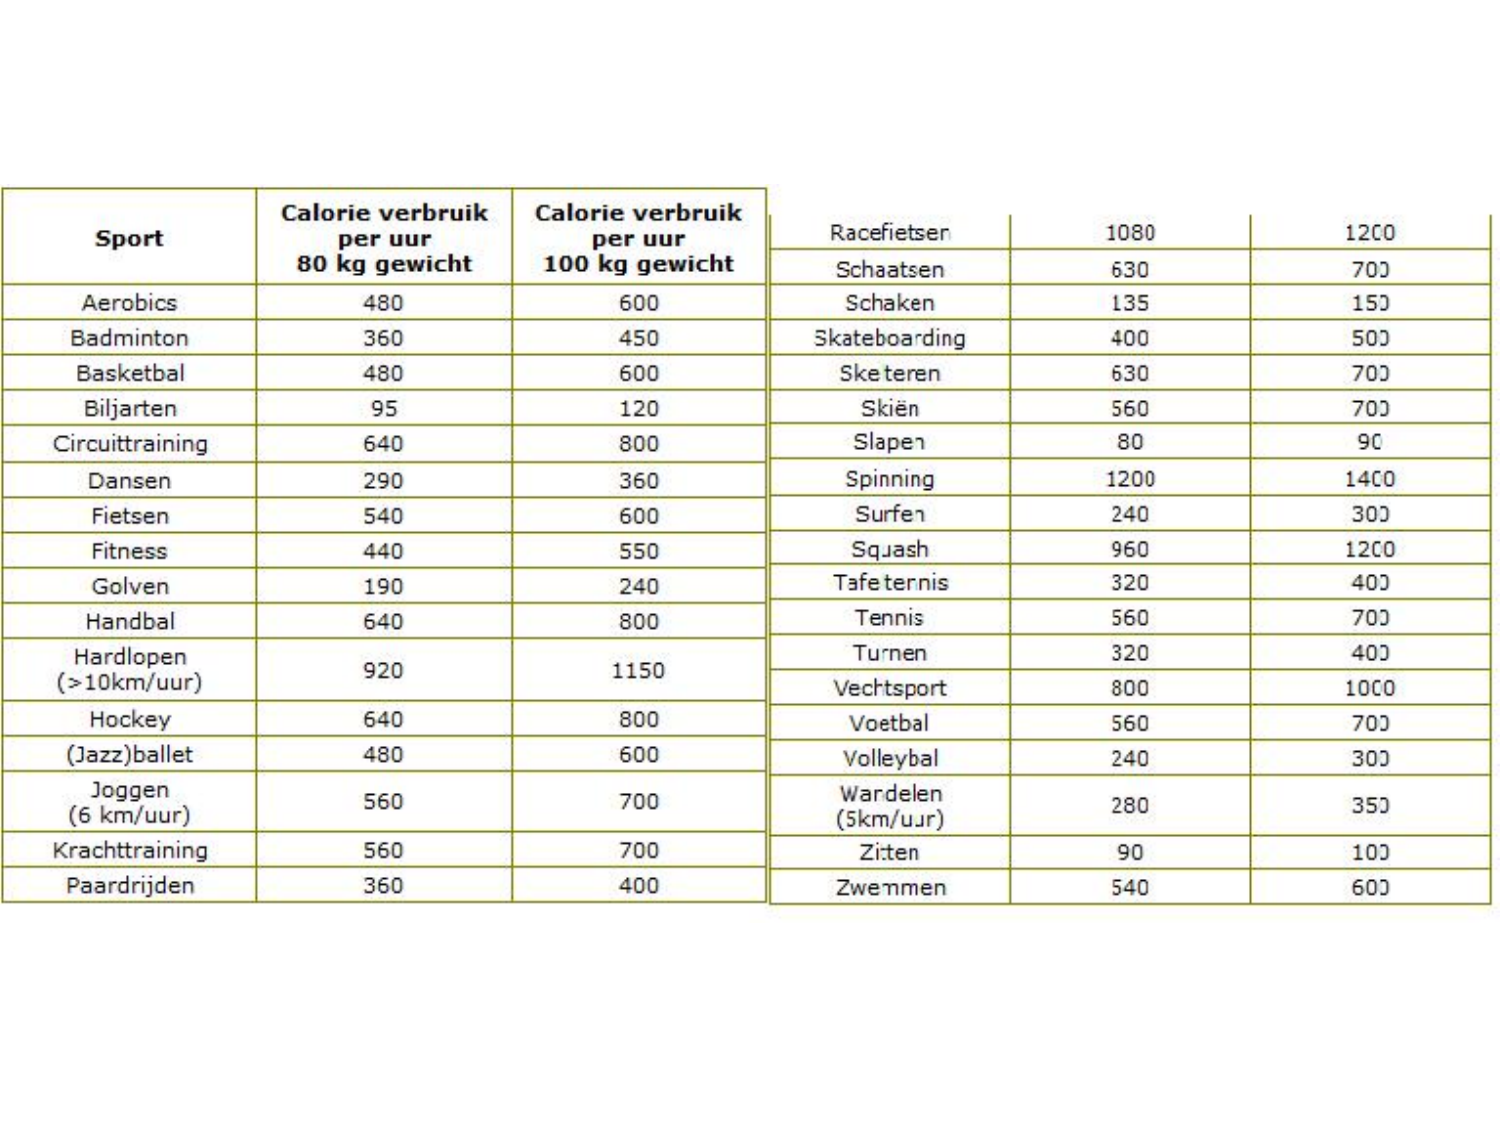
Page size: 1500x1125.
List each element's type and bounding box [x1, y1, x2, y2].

list [0, 184, 1500, 923]
